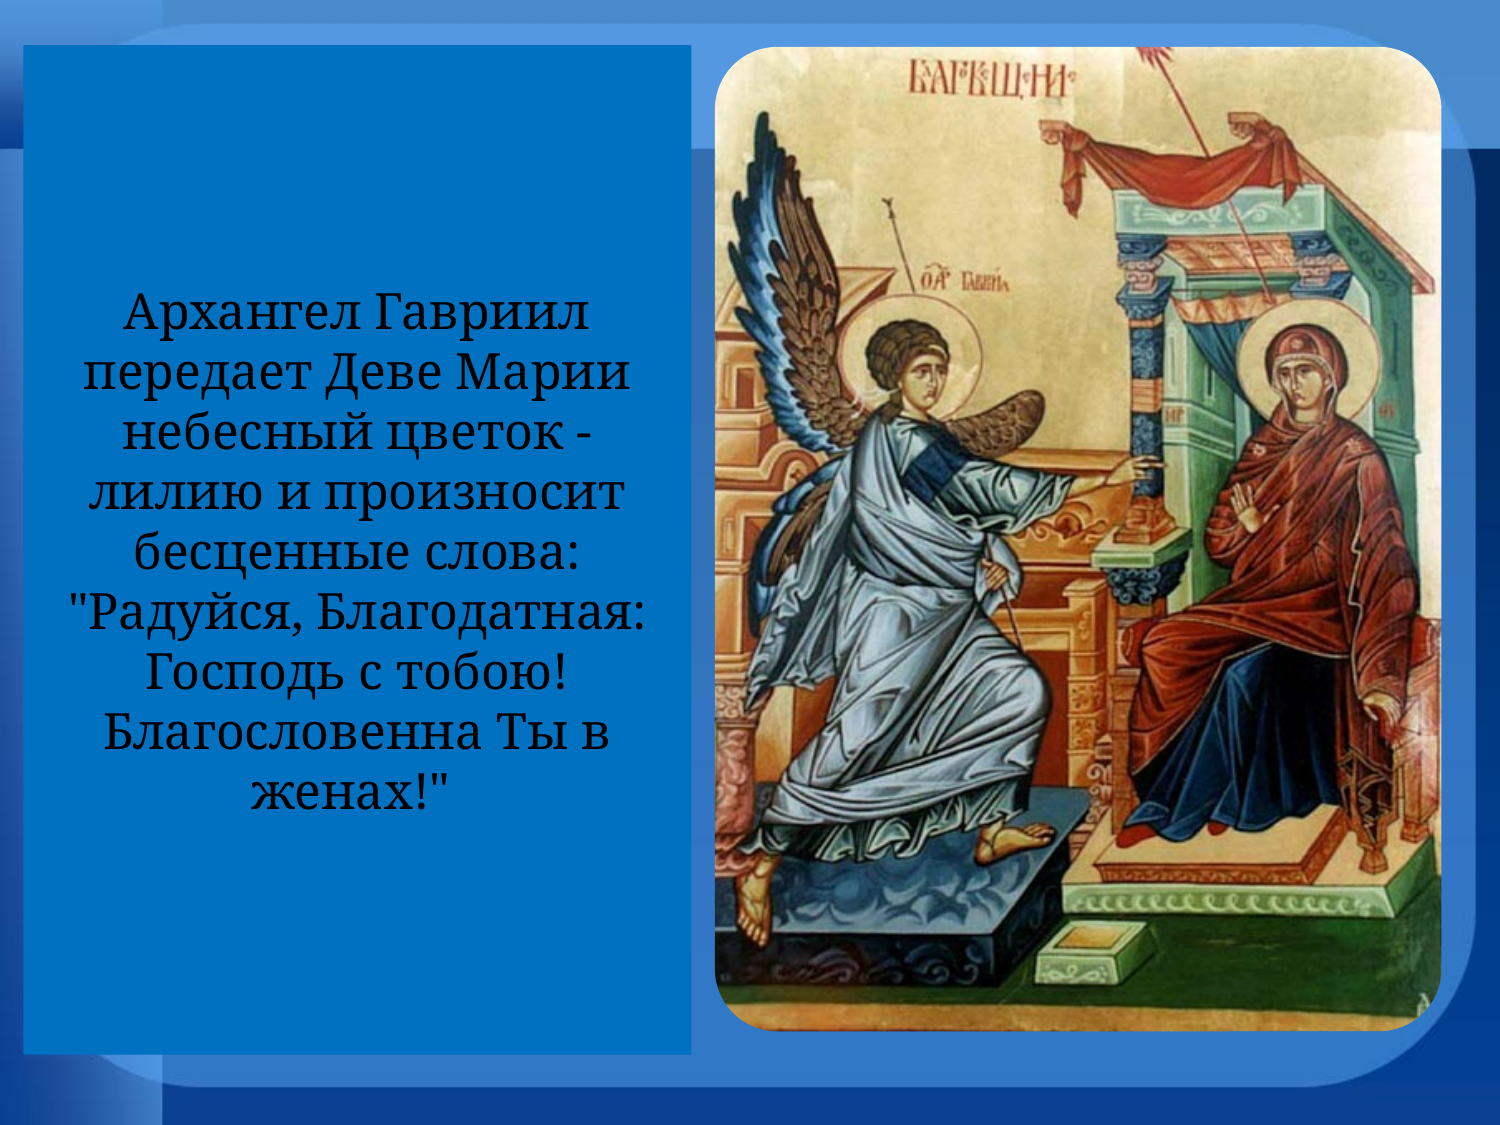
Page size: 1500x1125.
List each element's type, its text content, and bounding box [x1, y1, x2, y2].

picture [0, 0, 1500, 1125]
title Архангел Гавриил передает Деве Марии небесный цветок - лилию и произносит бесценные слова: "Радуйся, Благодатная: Господь с тобою! Благословенна Ты в женах!" [23, 44, 692, 1055]
